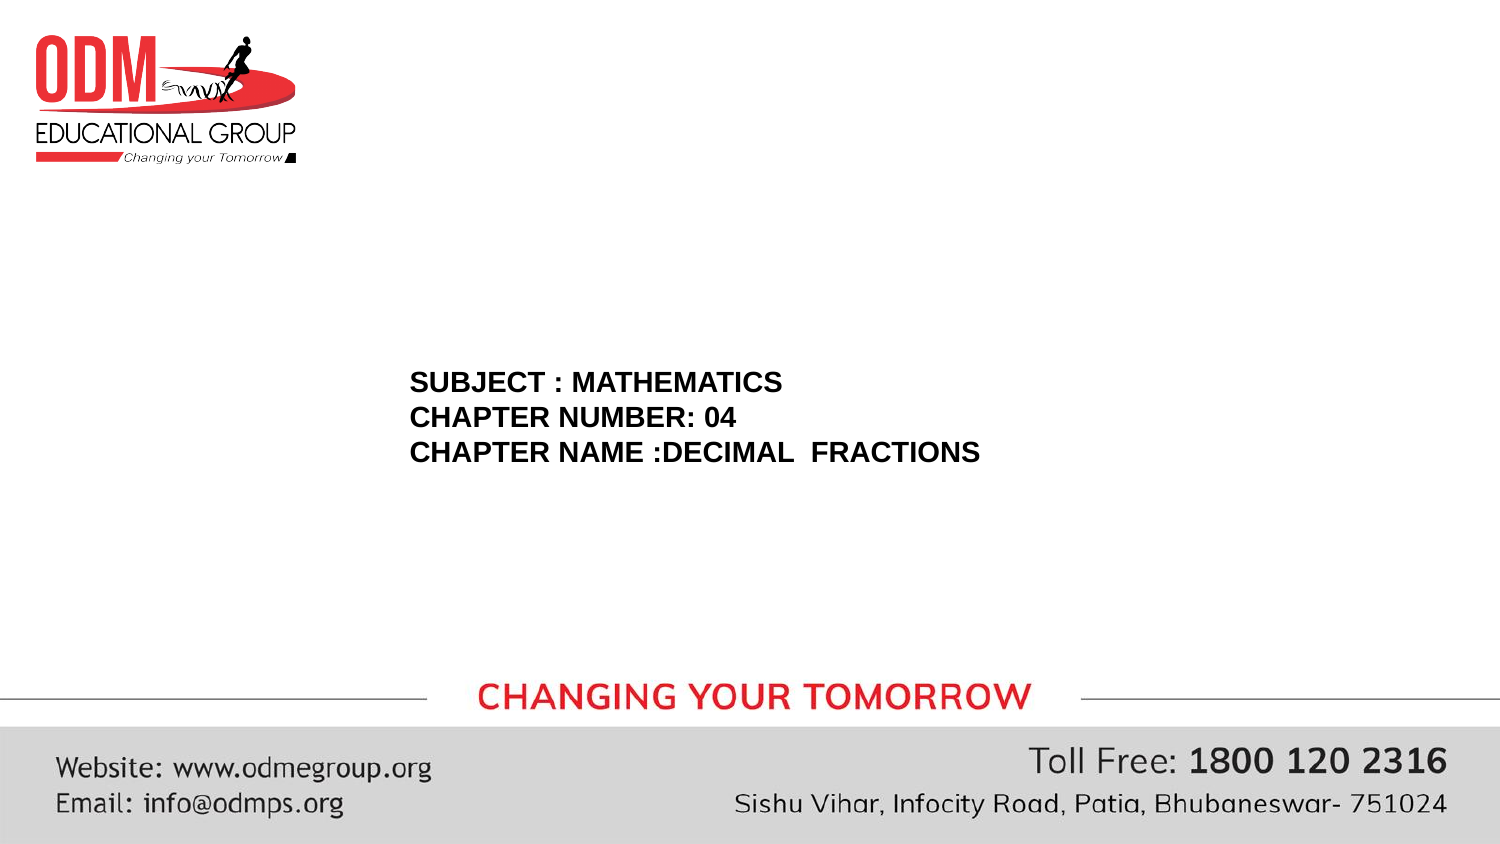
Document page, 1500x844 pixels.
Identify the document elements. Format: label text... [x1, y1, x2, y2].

text_box SUBJECT : MATHEMATICS CHAPTER NUMBER: 04 CHAPTER NAME :DECIMAL FRACTIONS [394, 348, 1176, 507]
text_box [0, 230, 1423, 548]
picture [0, 619, 1500, 844]
picture [36, 34, 296, 164]
